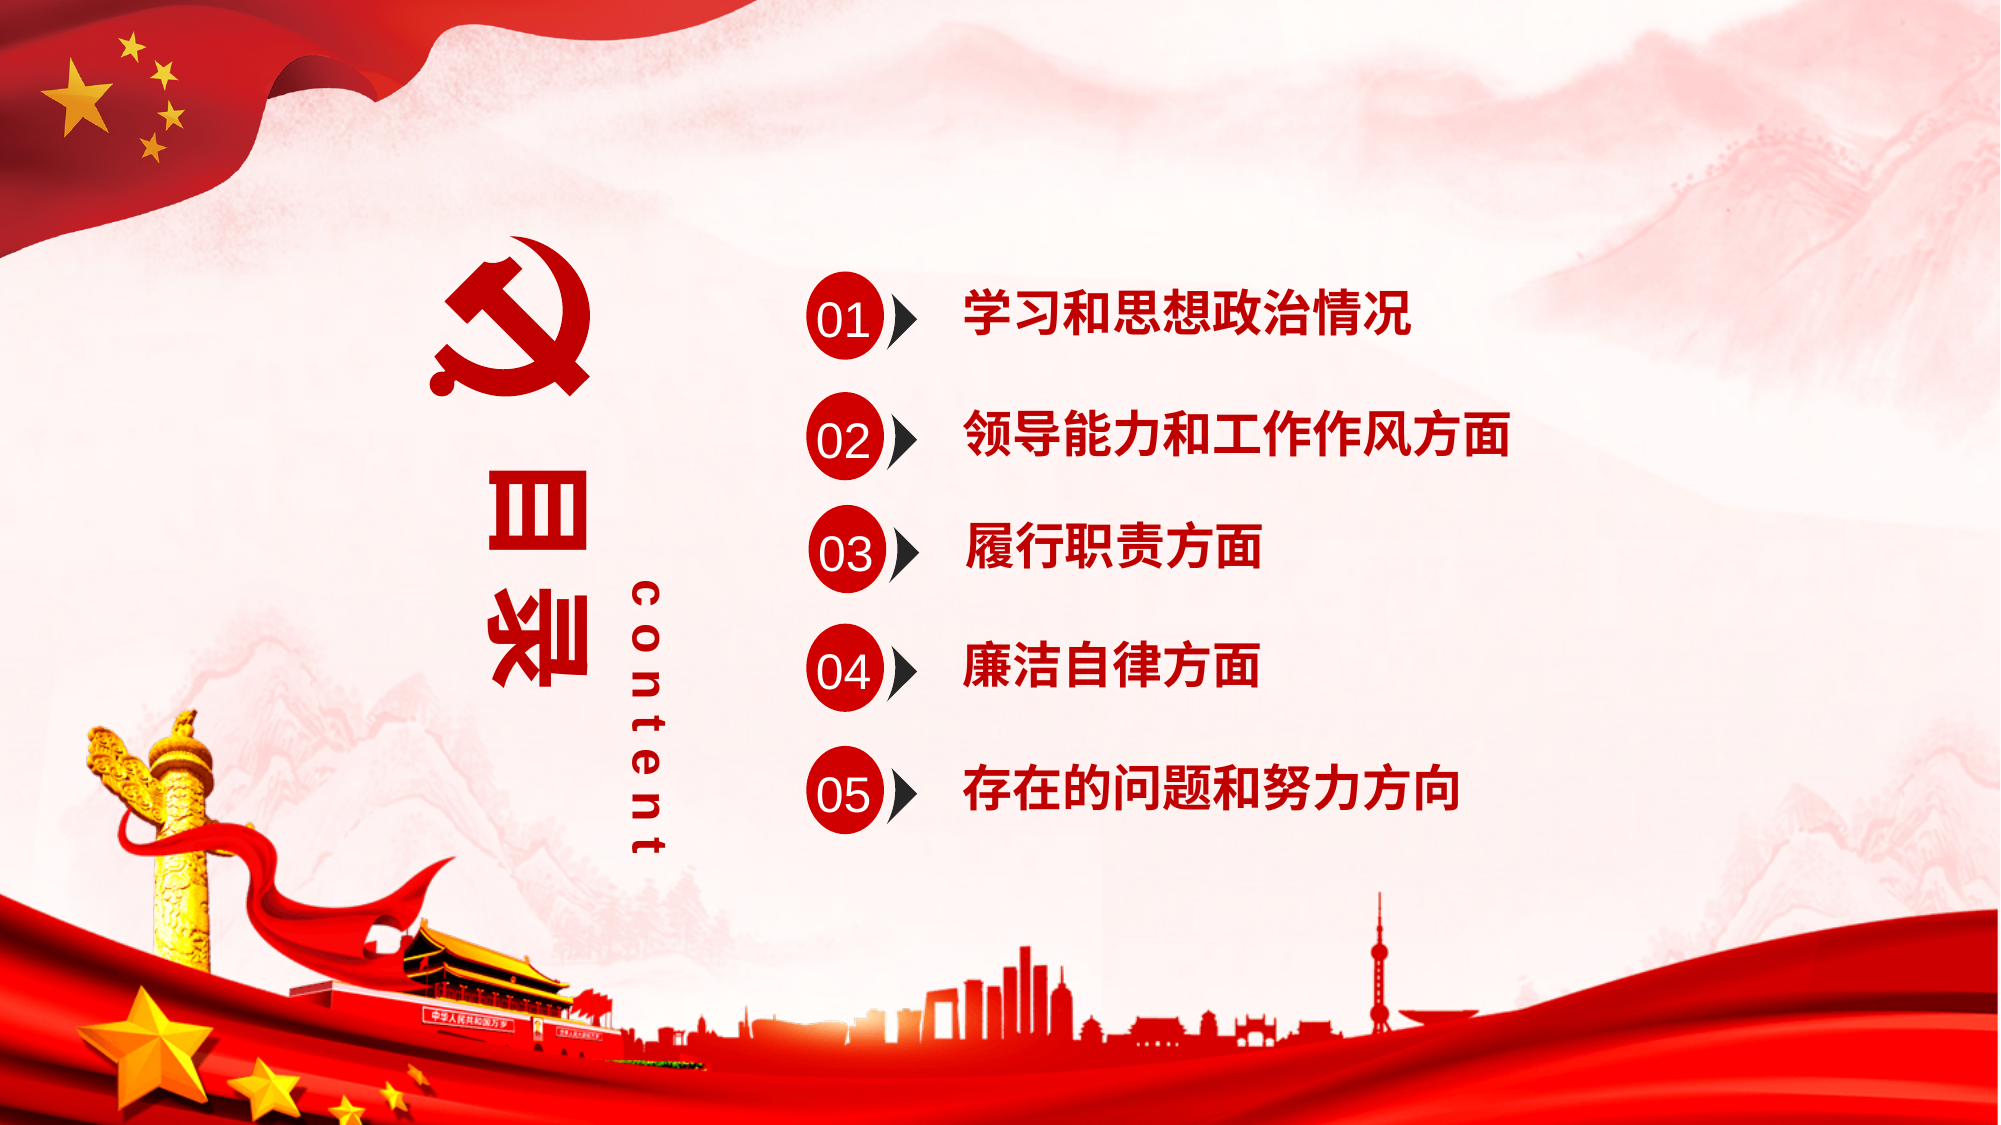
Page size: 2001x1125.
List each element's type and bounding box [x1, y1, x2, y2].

text_box [806, 623, 1706, 712]
picture [0, 0, 2001, 1125]
text_box [599, 564, 774, 874]
text_box [806, 271, 1706, 360]
text_box [452, 440, 647, 712]
text_box [806, 392, 1706, 481]
text_box [429, 272, 590, 397]
text_box [806, 745, 1706, 835]
text_box [808, 504, 1708, 594]
